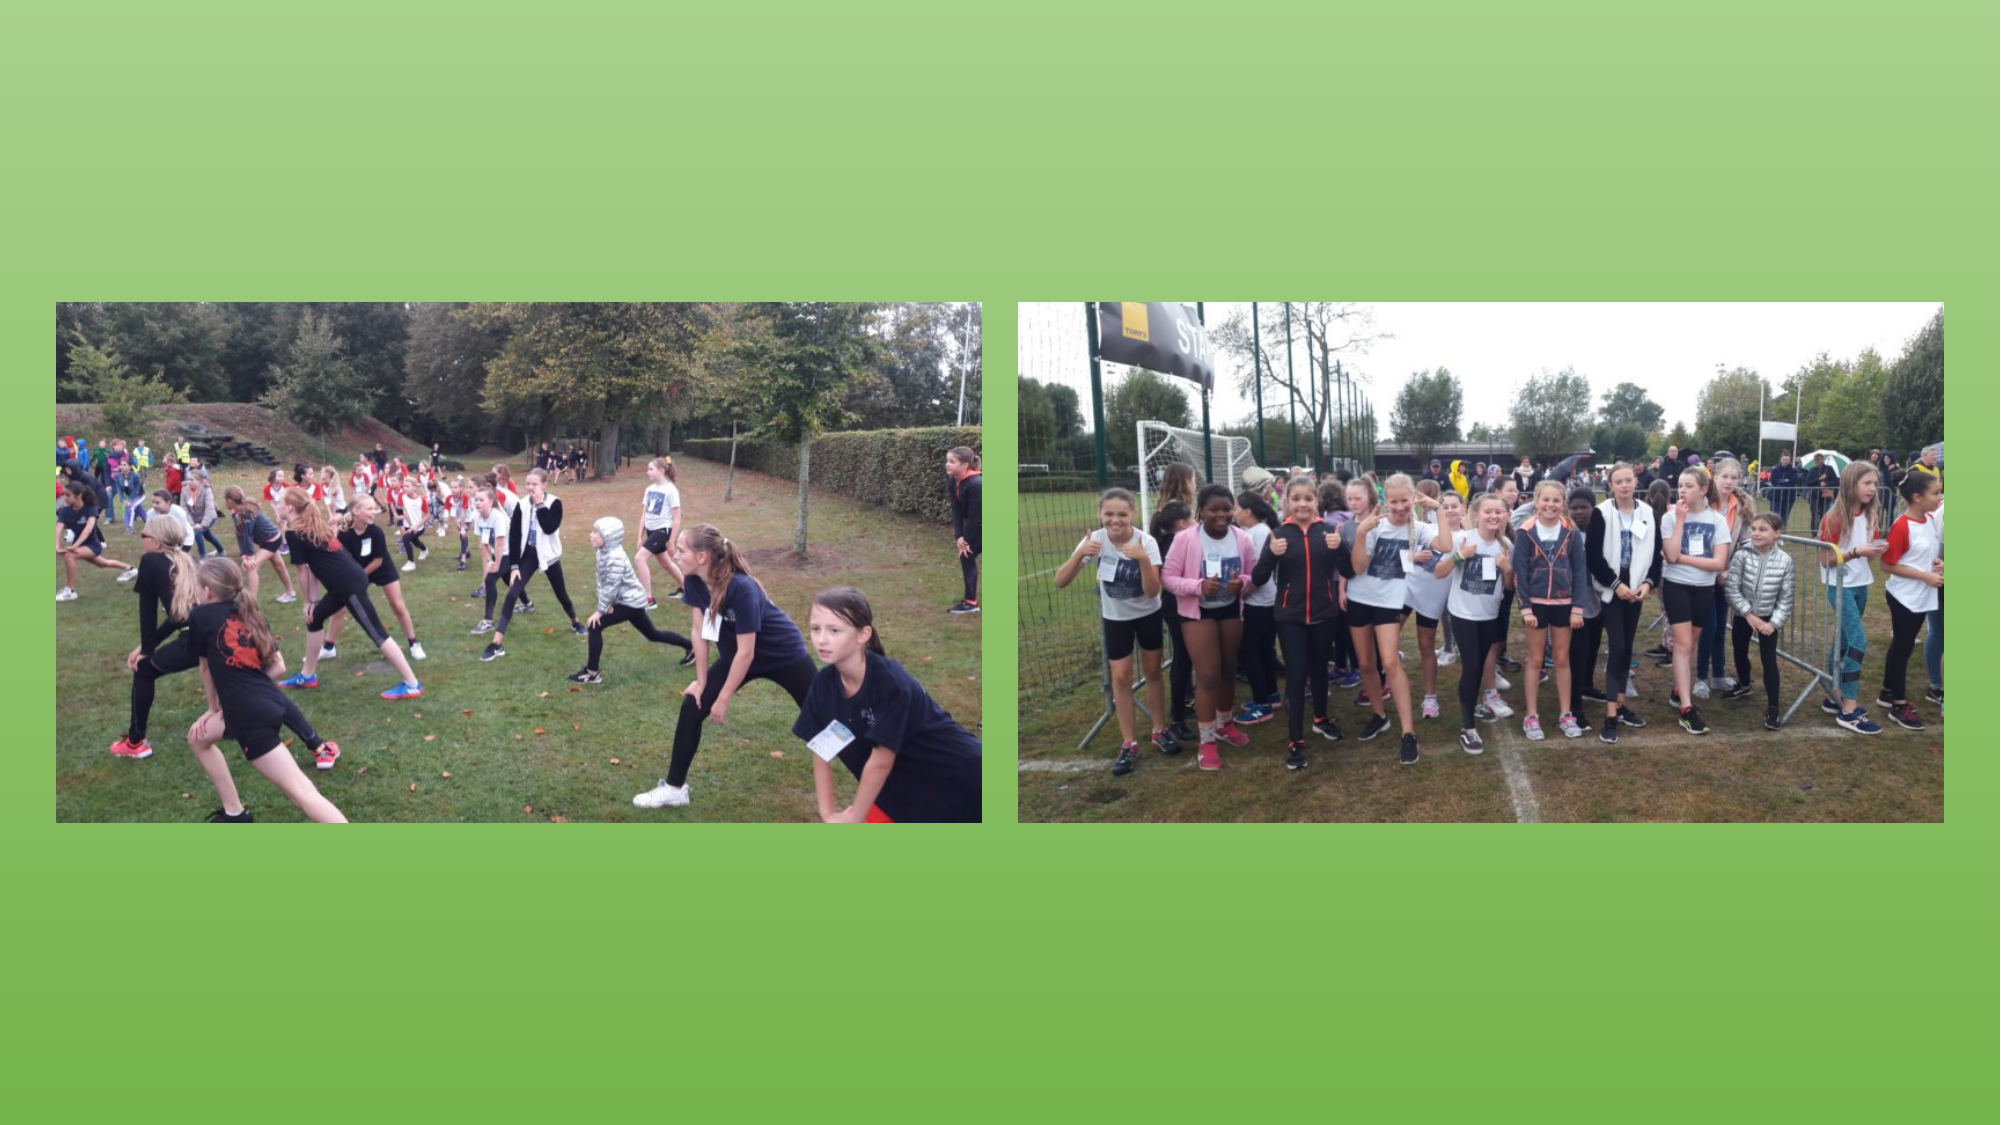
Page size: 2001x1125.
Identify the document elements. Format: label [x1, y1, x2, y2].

picture [56, 302, 982, 823]
picture [1018, 302, 1944, 823]
